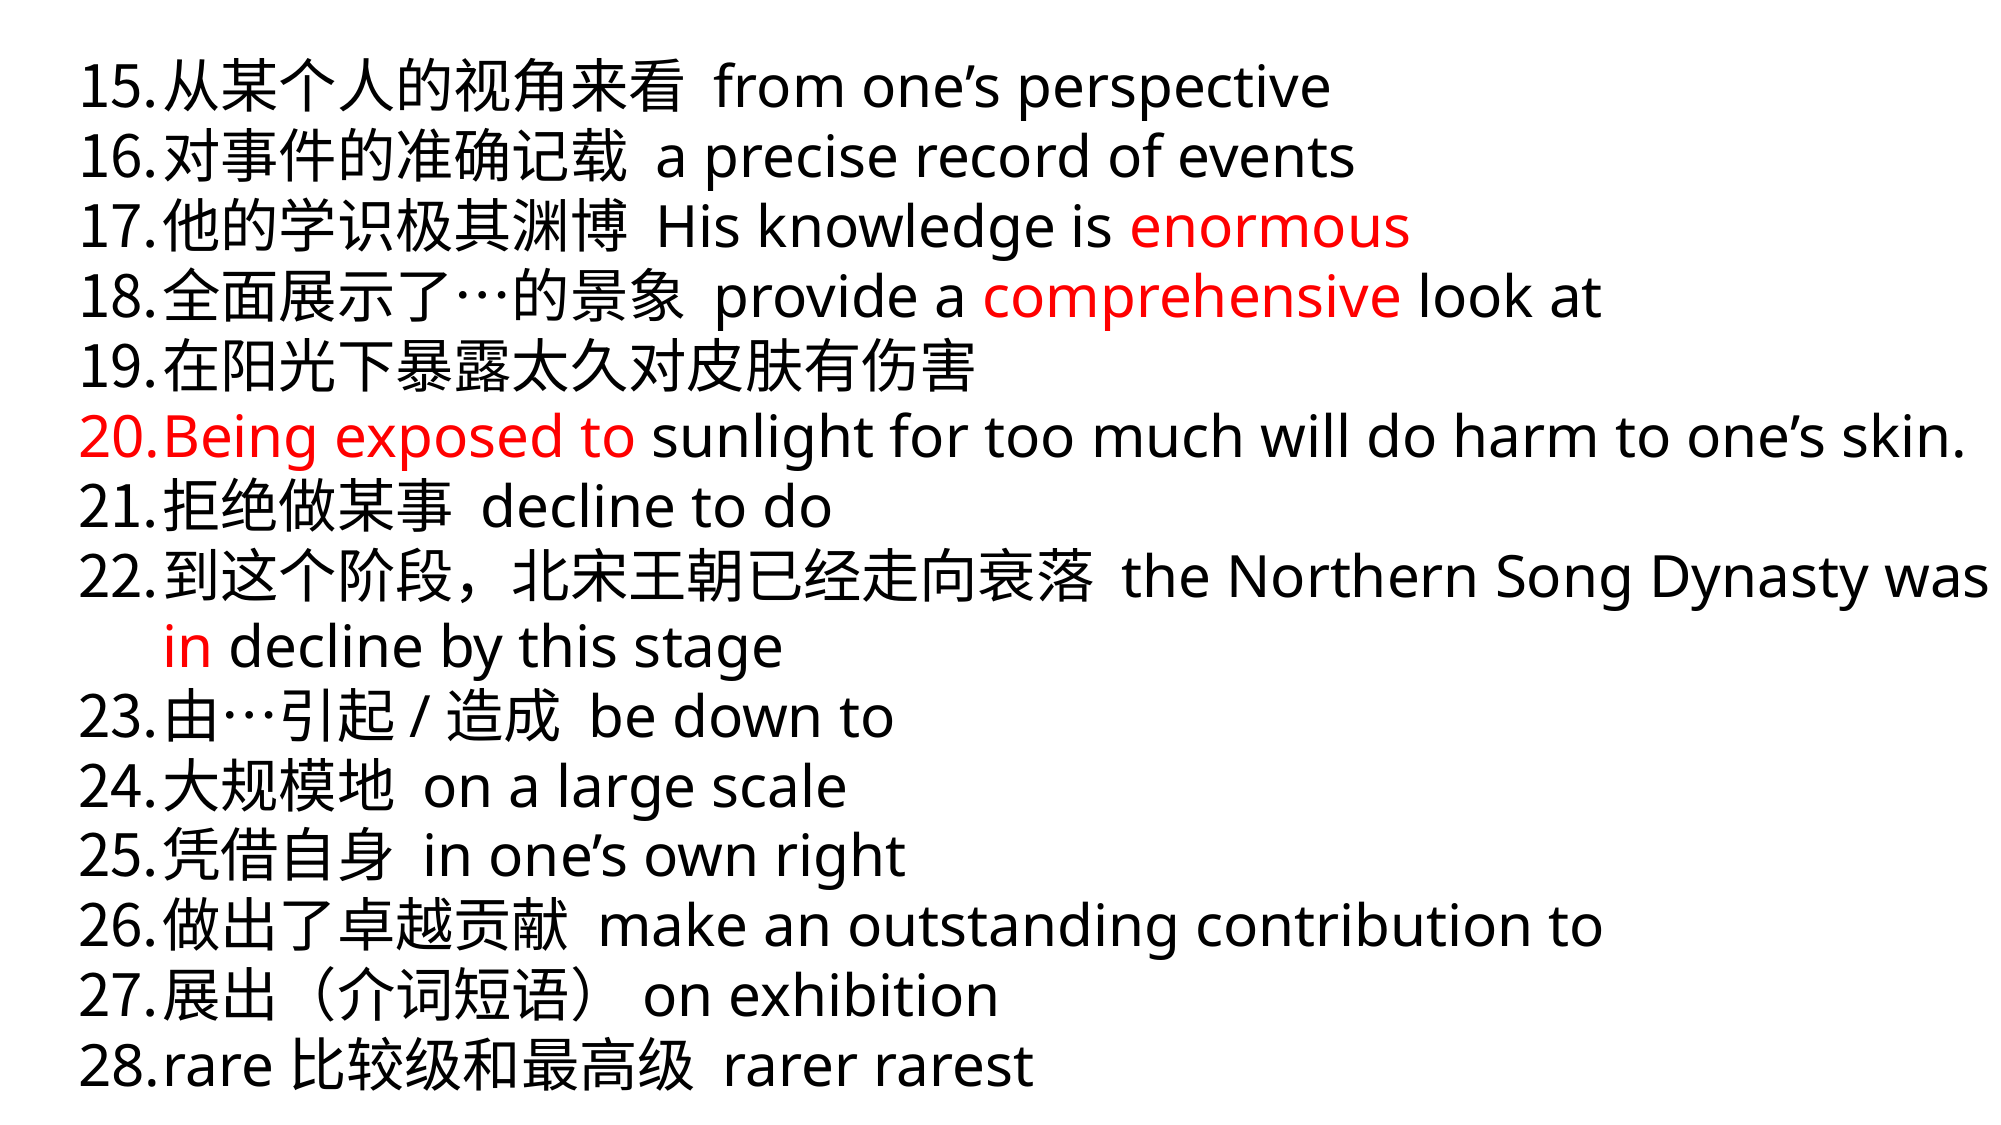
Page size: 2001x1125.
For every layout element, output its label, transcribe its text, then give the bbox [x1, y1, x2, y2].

text_box 从某个人的视角来看 from one’s perspective 对事件的准确记载 a precise record of events 他的学识极其渊博 His knowledge is enormous 全面展示了…的景象 provide a comprehensive look at 在阳光下暴露太久对皮肤有伤害 Being exposed to sunlight for too much will do harm to one’s skin. 拒绝做某事 decline to do 到这个阶段，北宋王朝已经走向衰落 the Northern Song Dynasty was in decline by this stage 由…引起/造成 be down to 大规模地 on a large scale 凭借自身 in one’s own right 做出了卓越贡献 make an outstanding contribution to 展出（介词短语）on exhibition rare比较级和最高级 rarer rarest [63, 41, 2000, 1125]
